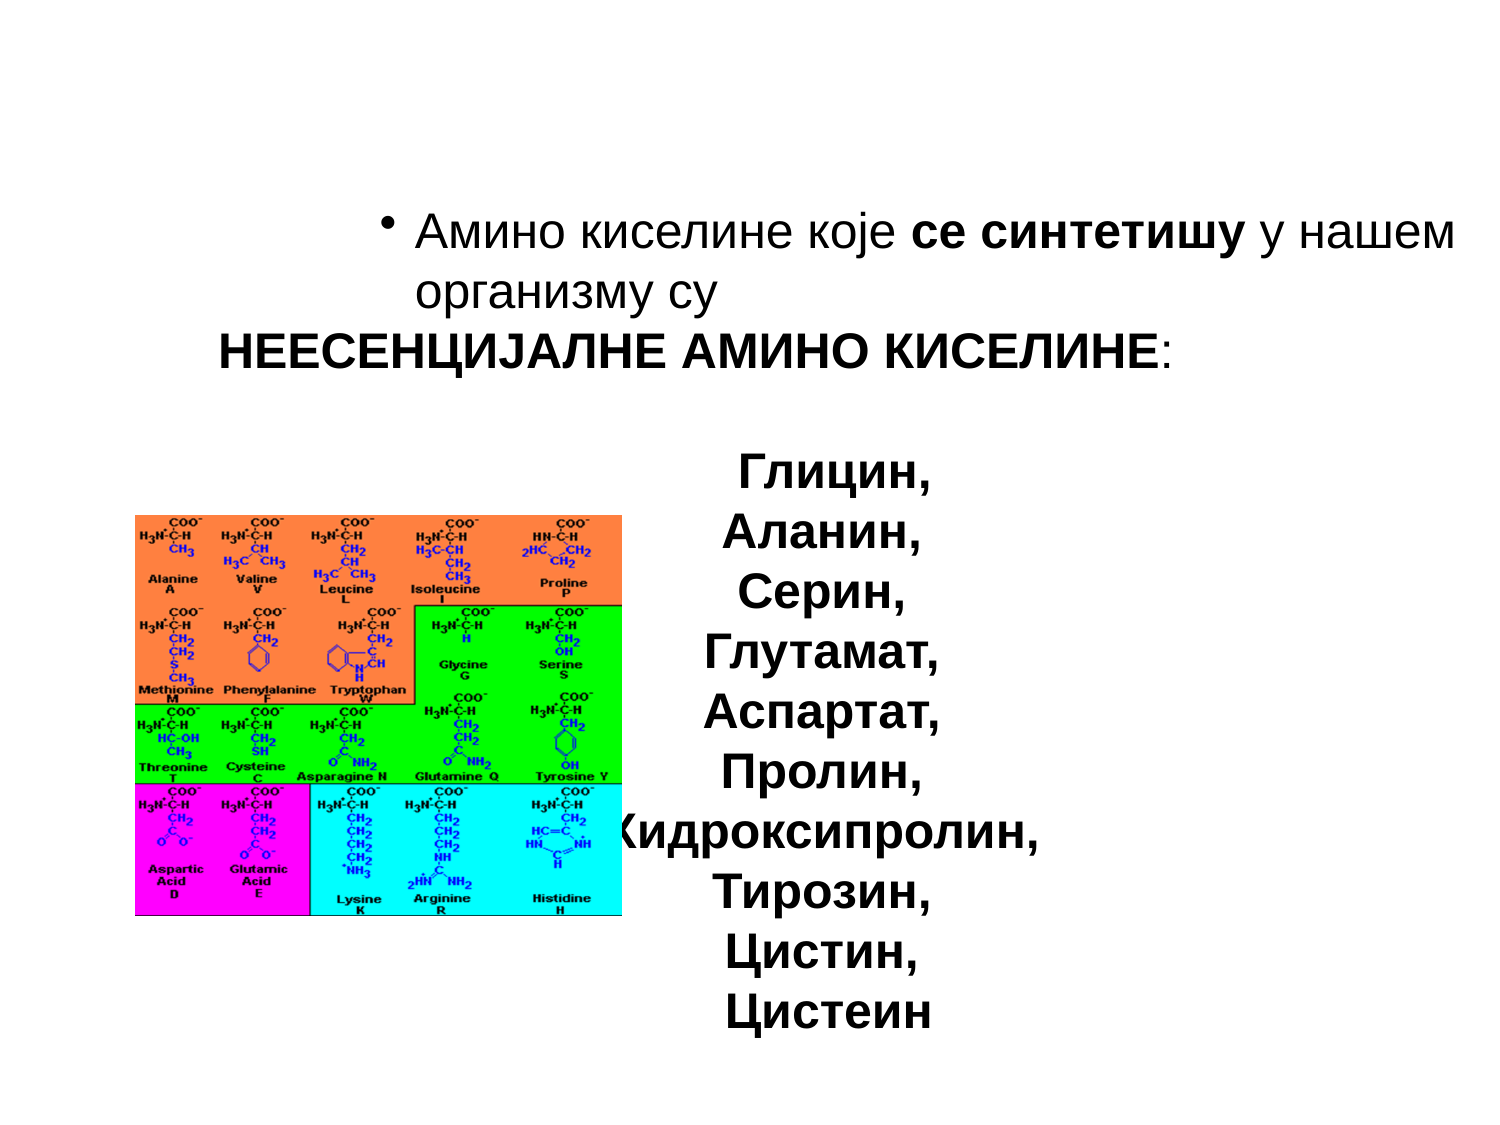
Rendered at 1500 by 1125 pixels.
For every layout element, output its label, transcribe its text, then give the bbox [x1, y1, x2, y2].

text_box Амино киселине које се синтетишу у нашем организму су НЕЕСЕНЦИЈАЛНЕ АМИНО КИСЕЛИНЕ: Глицин, Аланин, Серин, Глутамат, Аспартат, Пролин, Хидроксипролин, Тирозин, Цистин, Цистеин [100, 191, 1483, 1047]
picture [135, 514, 622, 916]
